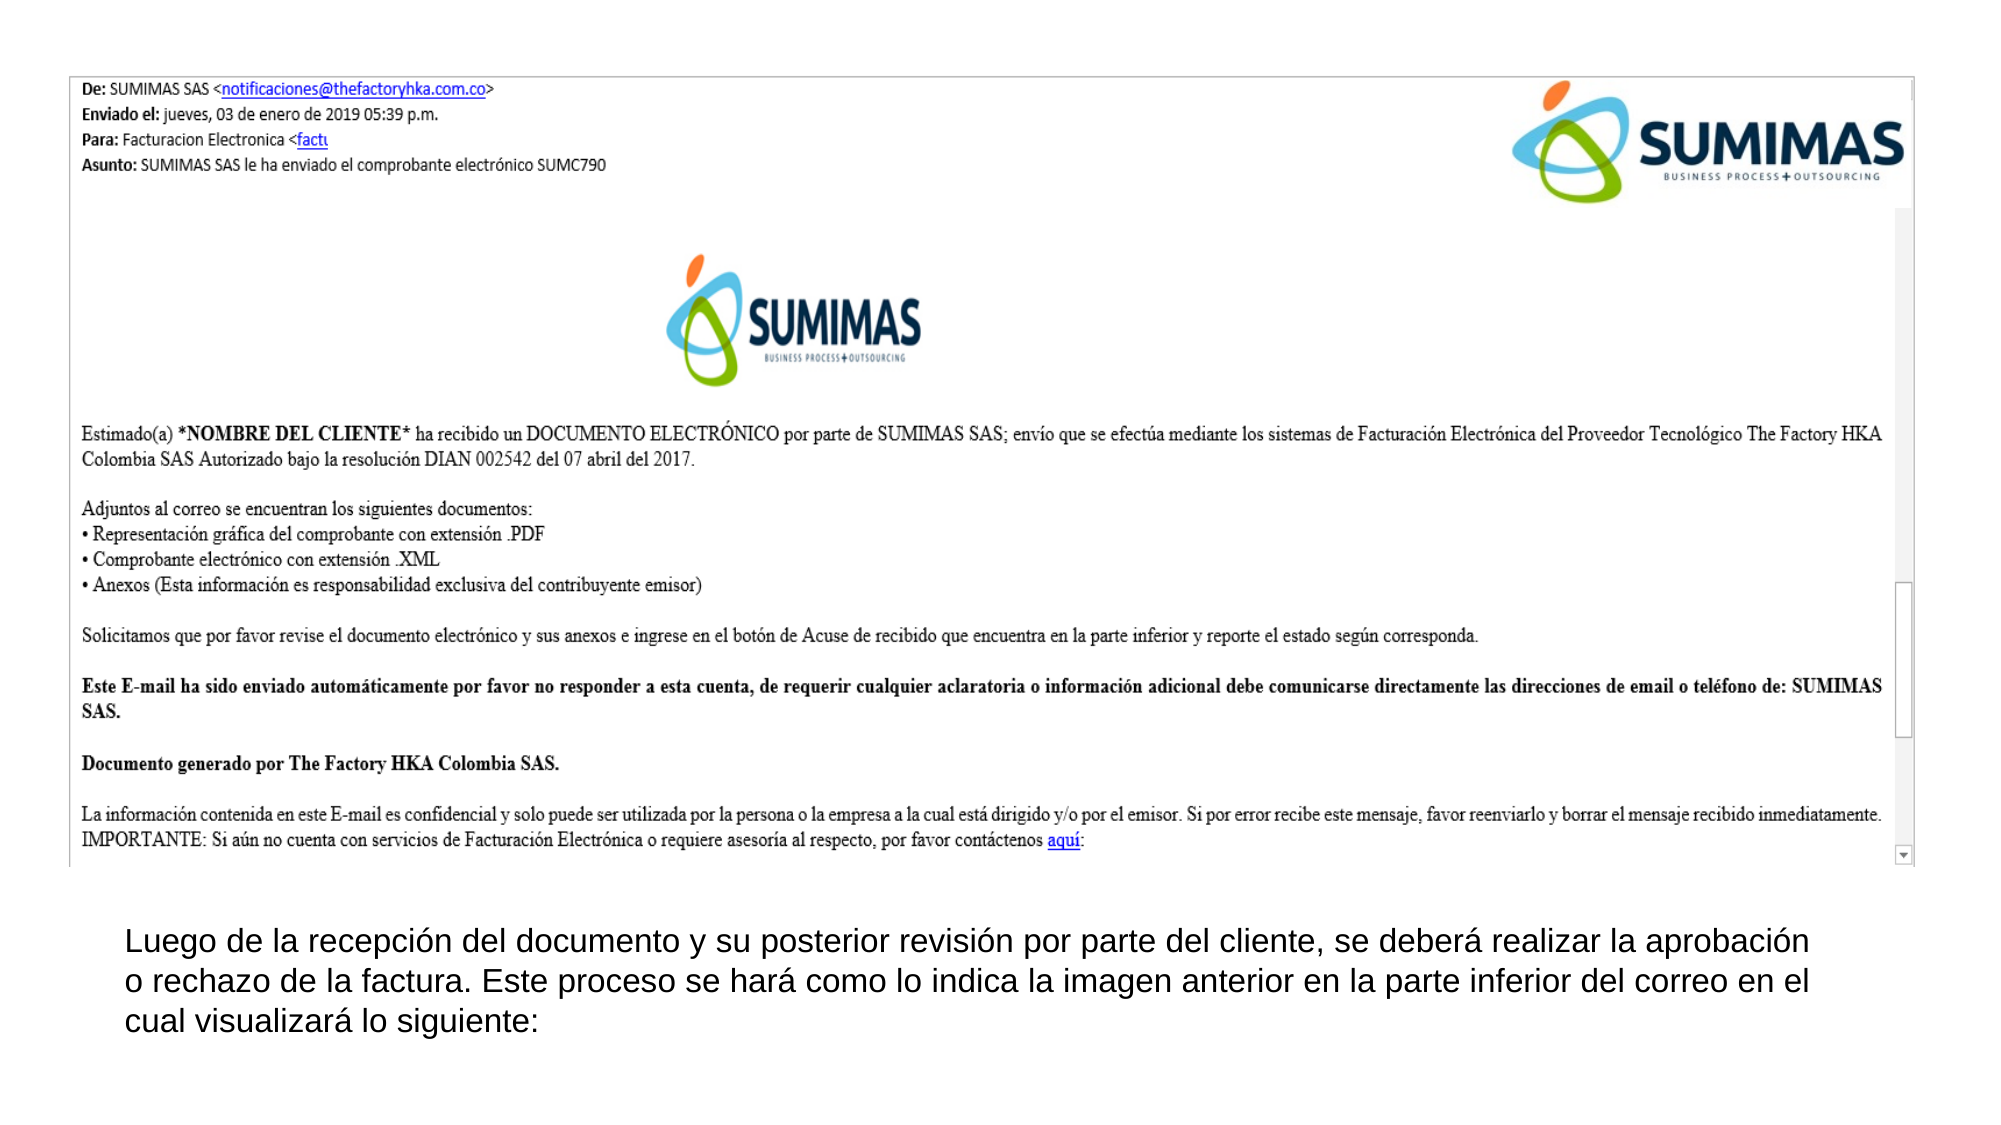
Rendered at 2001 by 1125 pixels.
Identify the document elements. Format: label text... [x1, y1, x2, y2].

text_box Luego de la recepción del documento y su posterior revisión por parte del cliente, se deberá realizar la aprobación o rechazo de la factura. Este proceso se hará como lo indica la imagen anterior en la parte inferior del correo en el cual visualizará lo siguiente: [109, 912, 1828, 1047]
picture [1510, 80, 1912, 208]
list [60, 73, 1923, 867]
